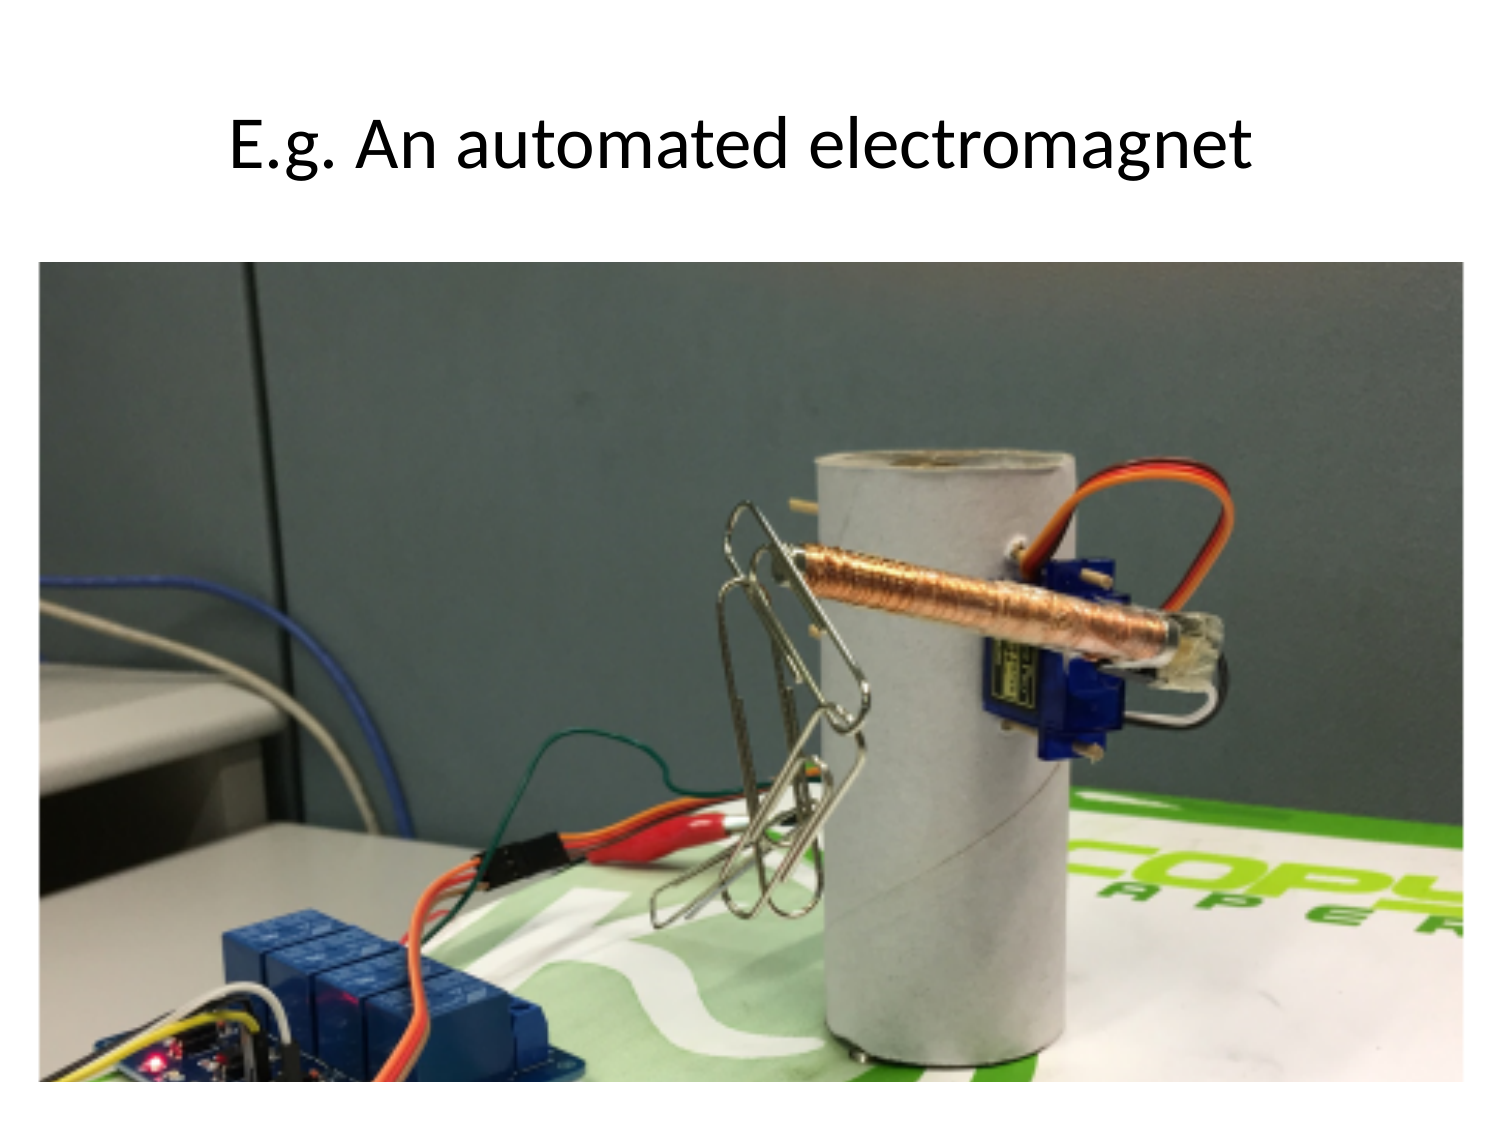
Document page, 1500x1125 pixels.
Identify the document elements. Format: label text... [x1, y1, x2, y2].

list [0, 262, 1490, 1082]
title E.g. An automated electromagnet [75, 45, 1425, 233]
